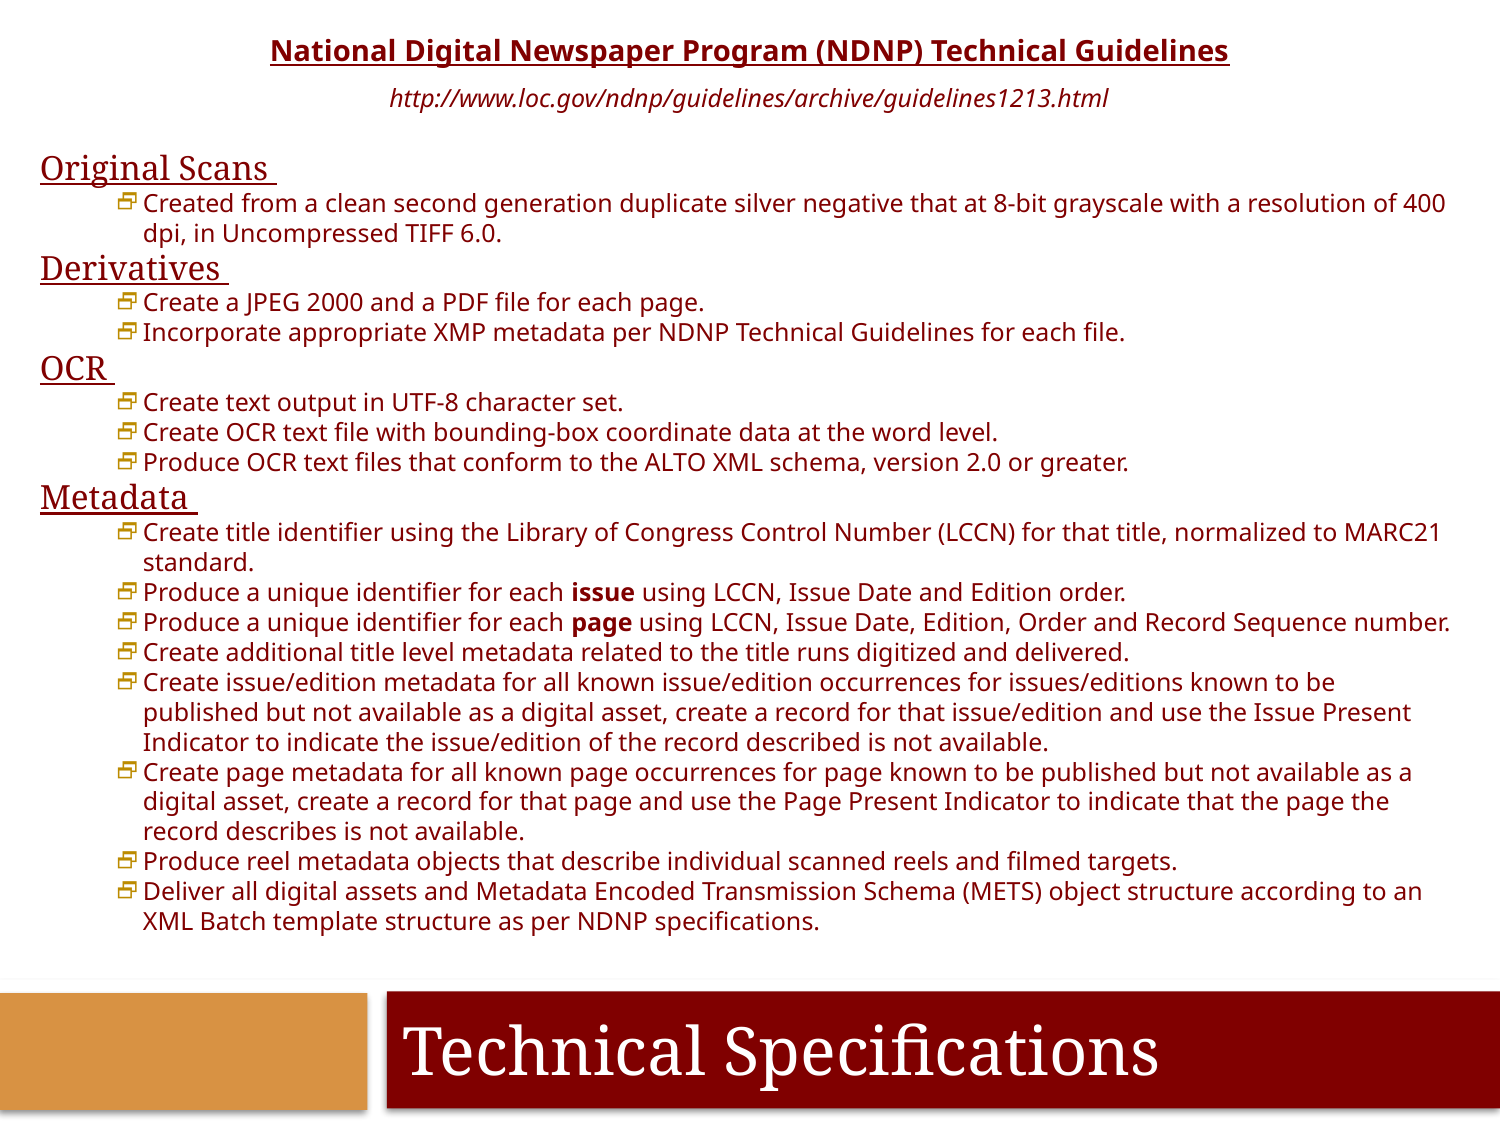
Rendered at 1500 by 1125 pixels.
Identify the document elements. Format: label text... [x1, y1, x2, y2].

text_box National Digital Newspaper Program (NDNP) Technical Guidelines http://www.loc.gov/ndnp/guidelines/archive/guidelines1213.html Original Scans Created from a clean second generation duplicate silver negative that at 8-bit grayscale with a resolution of 400 dpi, in Uncompressed TIFF 6.0. Derivatives Create a JPEG 2000 and a PDF file for each page. Incorporate appropriate XMP metadata per NDNP Technical Guidelines for each file. OCR Create text output in UTF-8 character set. Create OCR text file with bounding-box coordinate data at the word level. Produce OCR text files that conform to the ALTO XML schema, version 2.0 or greater. Metadata Create title identifier using the Library of Congress Control Number (LCCN) for that title, normalized to MARC21 standard. Produce a unique identifier for each issue using LCCN, Issue Date and Edition order. Produce a unique identifier for each page using LCCN, Issue Date, Edition, Order and Record Sequence number. Create additional title level metadata related to the title runs digitized and delivered. Create issue/edition metadata for all known issue/edition occurrences for issues/editions known to be published but not available as a digital asset, create a record for that issue/edition and use the Issue Present Indicator to indicate the issue/edition of the record described is not available. Create page metadata for all known page occurrences for page known to be published but not available as a digital asset, create a record for that page and use the Page Present Indicator to indicate that the page the record describes is not available. Produce reel metadata objects that describe individual scanned reels and filmed targets. Deliver all digital assets and Metadata Encoded Transmission Schema (METS) object structure according to an XML Batch template structure as per NDNP specifications. [24, 24, 1475, 988]
subtitle Technical Specifications [387, 992, 1488, 1105]
